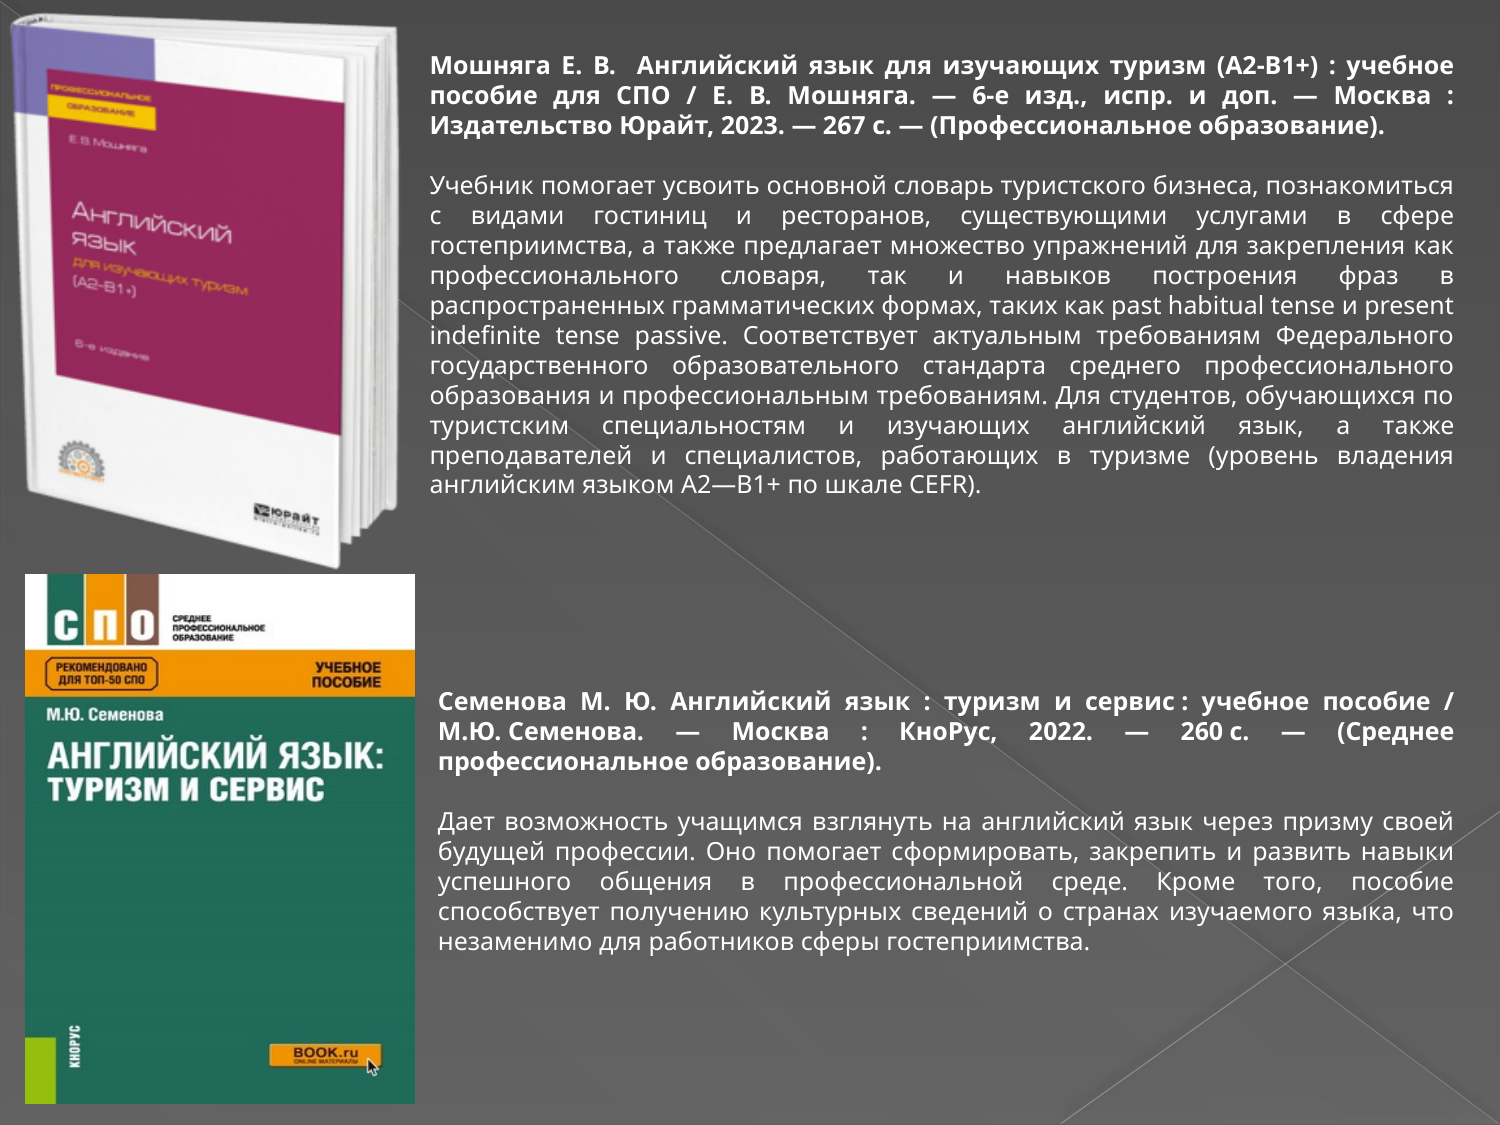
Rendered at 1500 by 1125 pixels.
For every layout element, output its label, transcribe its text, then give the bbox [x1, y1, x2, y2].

picture [0, 0, 416, 1105]
text_box Семенова М. Ю. Английский язык : туризм и сервис : учебное пособие / М.Ю. Семенова. — Москва : КноРус, 2022. — 260 с. — (Среднее профессиональное образование). Дает возможность учащимся взглянуть на английский язык через призму своей будущей профессии. Оно помогает сформировать, закрепить и развить навыки успешного общения в профессиональной среде. Кроме того, пособие способствует получению культурных сведений о странах изучаемого языка, что незаменимо для работников сферы гостеприимства. [423, 678, 1471, 963]
text_box Мошняга Е. В. Английский язык для изучающих туризм (A2-B1+) : учебное пособие для СПО / Е. В. Мошняга. — 6-е изд., испр. и доп. — Москва : Издательство Юрайт, 2023. — 267 с. — (Профессиональное образование). Учебник помогает усвоить основной словарь туристского бизнеса, познакомиться с видами гостиниц и ресторанов, существующими услугами в сфере гостеприимства, а также предлагает множество упражнений для закрепления как профессионального словаря, так и навыков построения фраз в распространенных грамматических формах, таких как past habitual tense и present indefinite tense passive. Соответствует актуальным требованиям Федерального государственного образовательного стандарта среднего профессионального образования и профессиональным требованиям. Для студентов, обучающихся по туристским специальностям и изучающих английский язык, а также преподавателей и специалистов, работающих в туризме (уровень владения английским языком A2—B1+ по шкале CEFR). [419, 42, 1471, 507]
